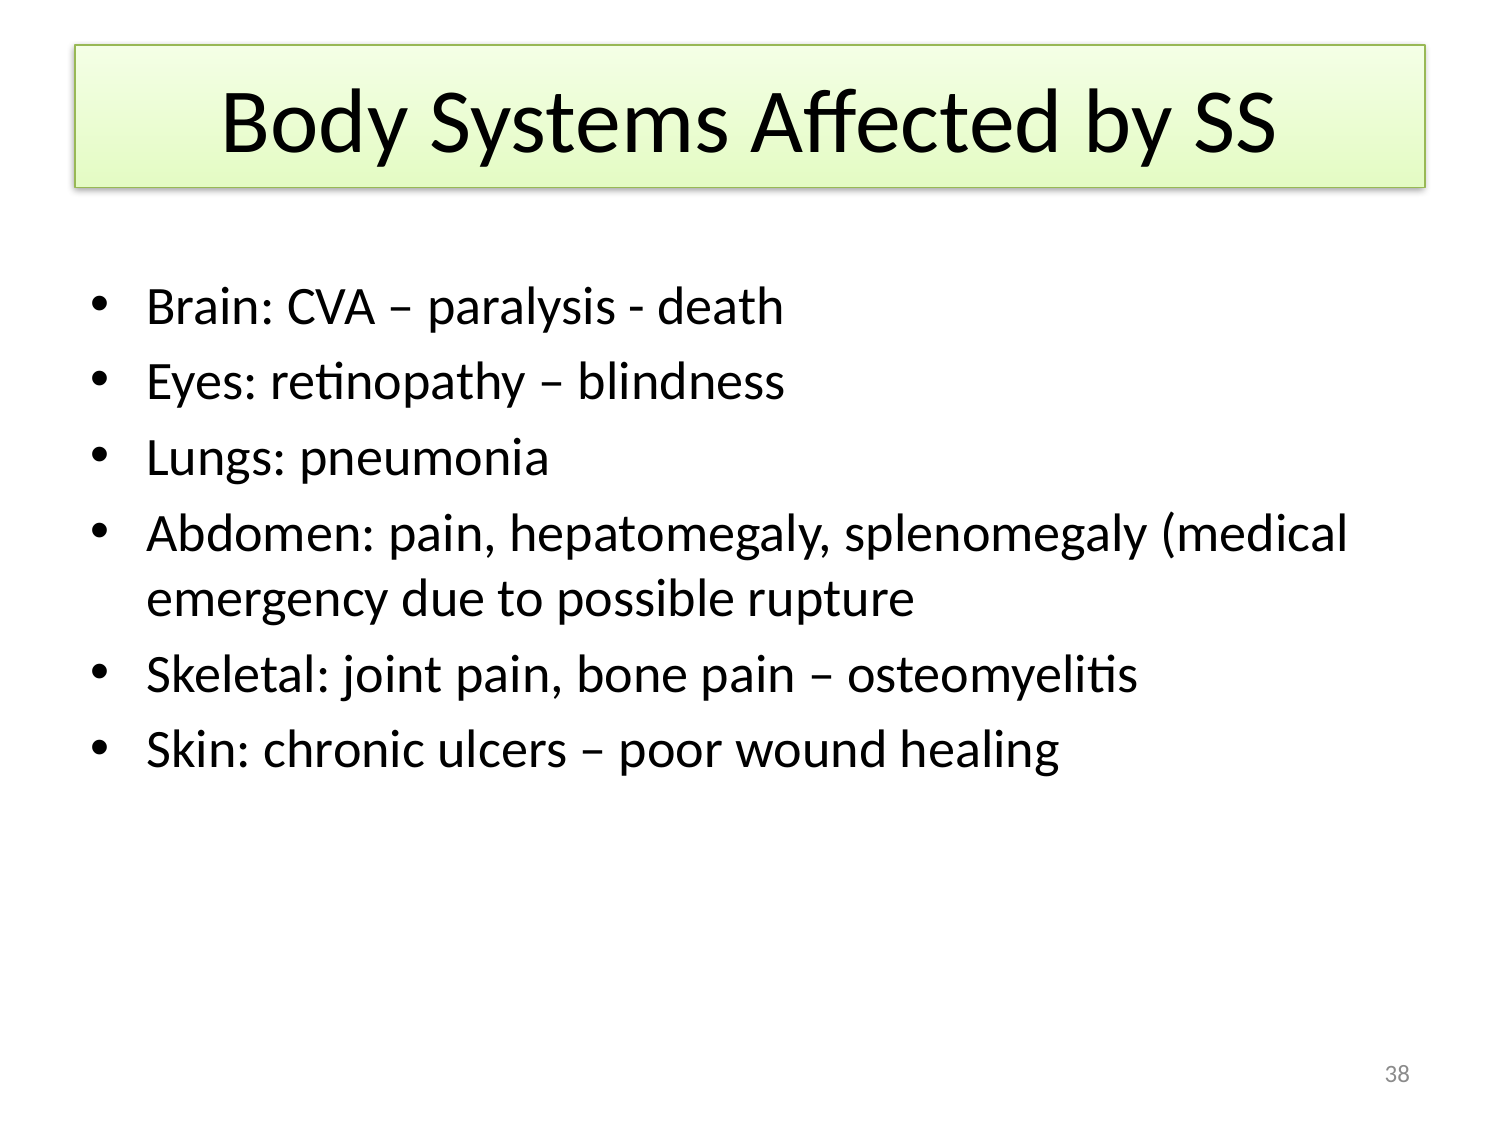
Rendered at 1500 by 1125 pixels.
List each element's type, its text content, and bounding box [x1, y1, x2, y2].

title Body Systems Affected by SS [74, 44, 1426, 188]
list Brain: CVA – paralysis - death Eyes: retinopathy – blindness Lungs: pneumonia Abdomen: pain, hepatomegaly, splenomegaly (medical emergency due to possible rupture Skeletal: joint pain, bone pain – osteomyelitis Skin: chronic ulcers – poor wound healing [75, 262, 1425, 1005]
slide_number 38 [1074, 1042, 1425, 1103]
